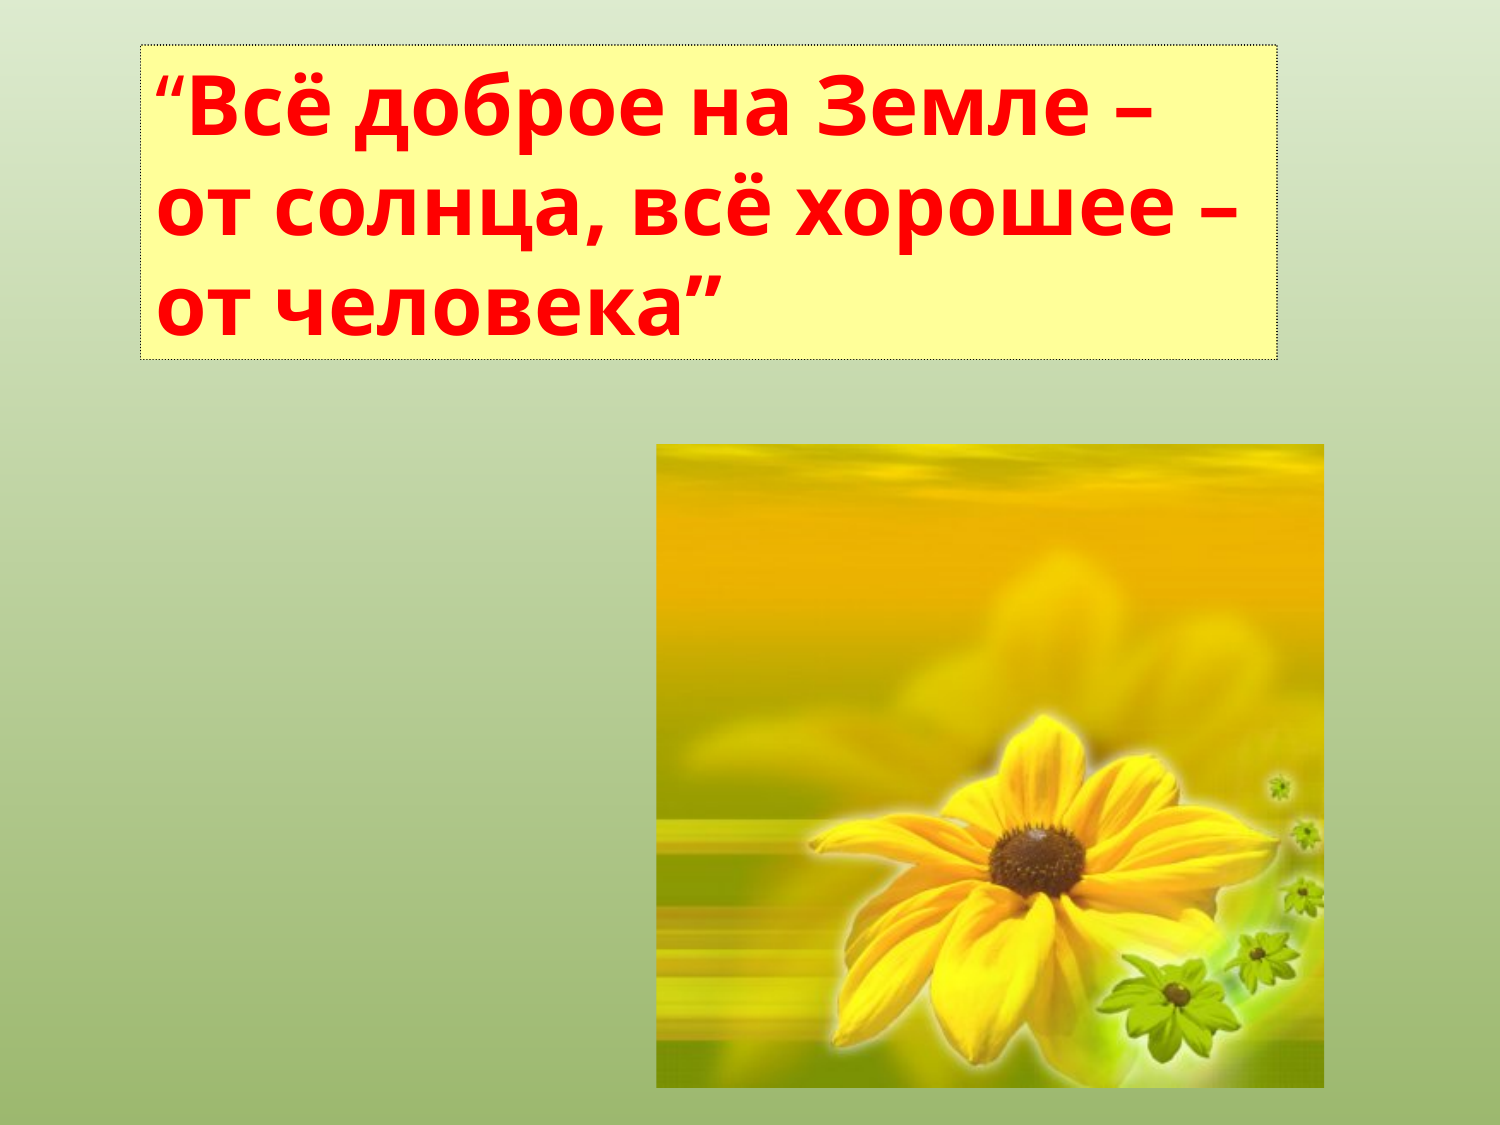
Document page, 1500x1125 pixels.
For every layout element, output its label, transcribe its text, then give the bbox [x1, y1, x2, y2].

text_box “Всё доброе на Земле – от солнца, всё хорошее – от человека” [140, 45, 1278, 360]
picture [656, 444, 1325, 1125]
